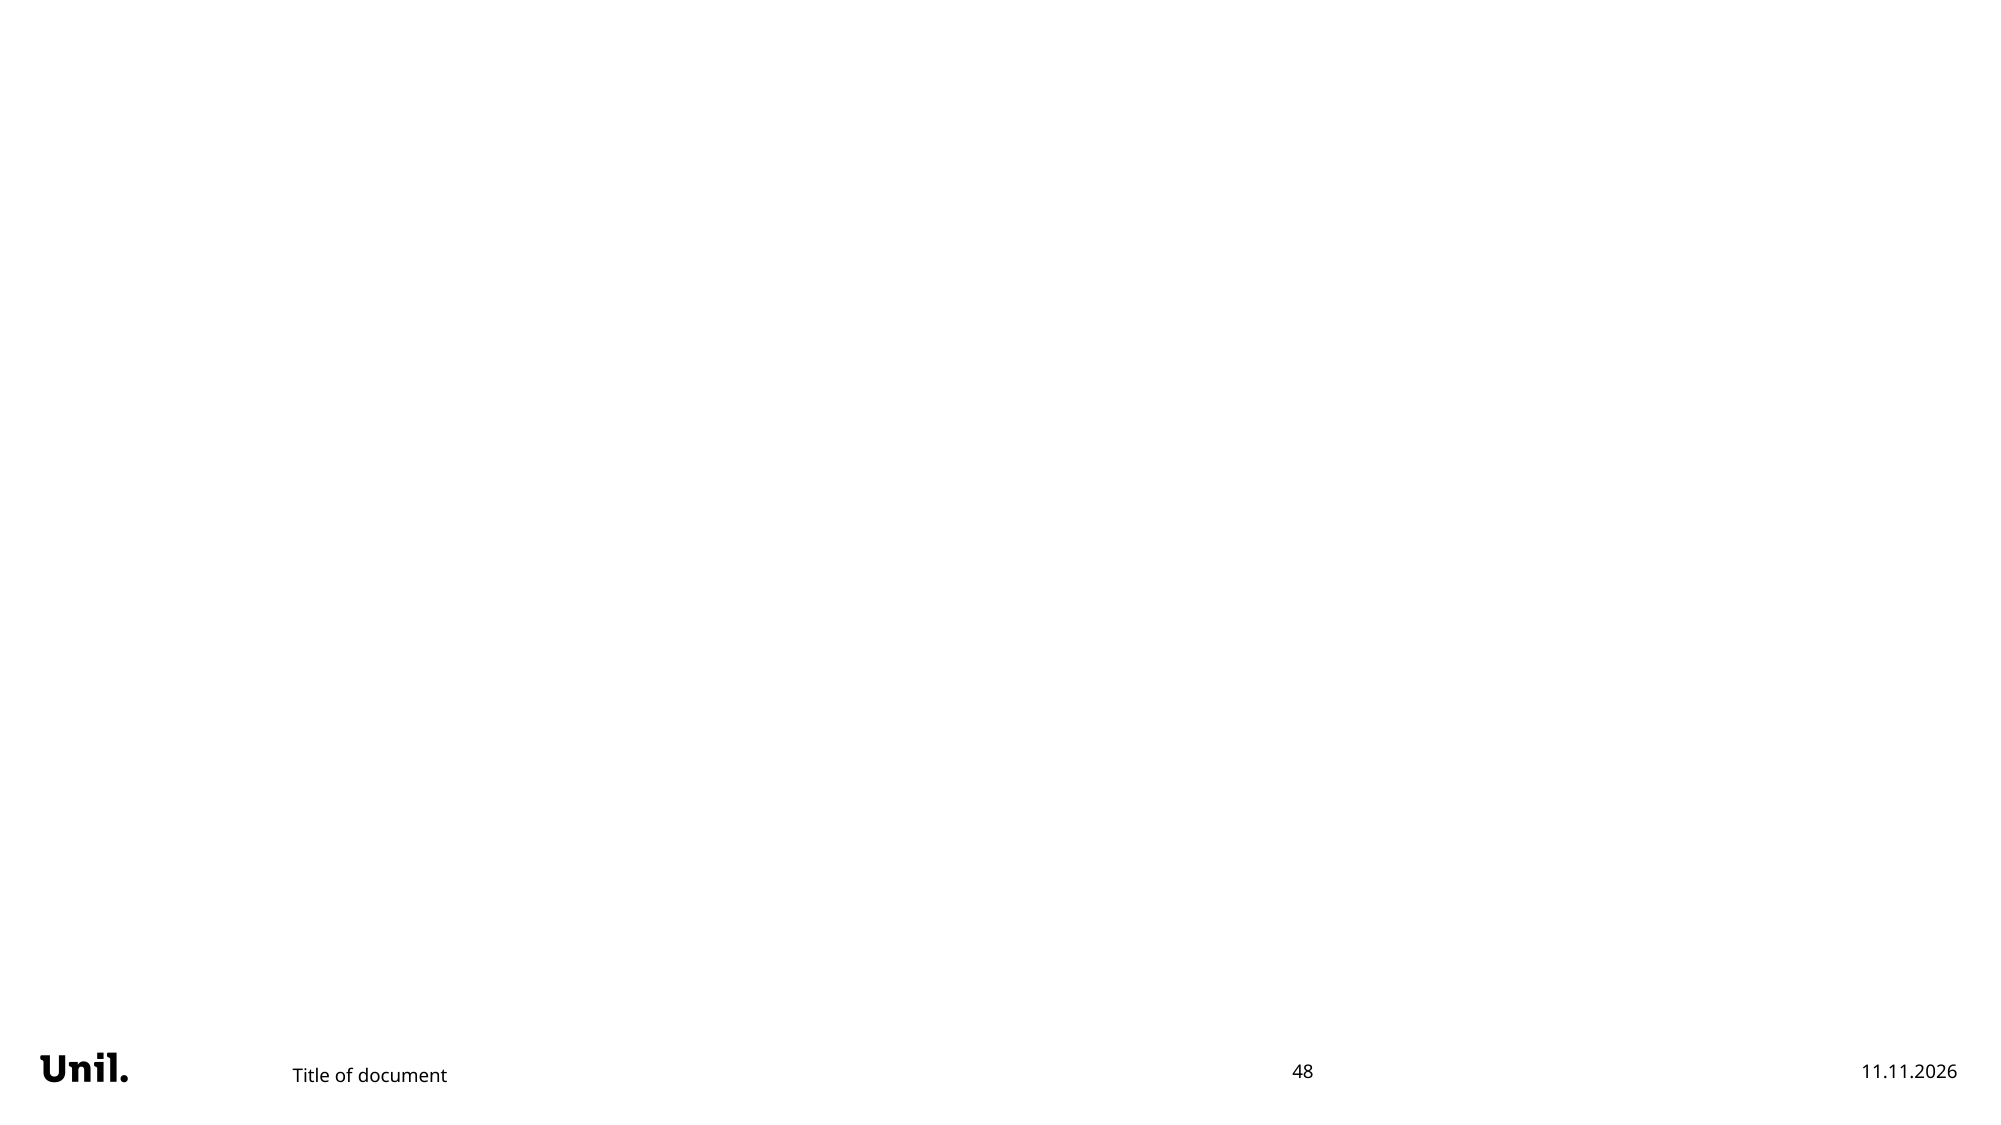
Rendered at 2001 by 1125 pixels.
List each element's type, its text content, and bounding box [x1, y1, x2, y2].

picture [27, 1042, 141, 1095]
footer Title of document [292, 1011, 1048, 1087]
slide_number 48 [1250, 1037, 1355, 1086]
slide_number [1789, 1026, 1958, 1086]
